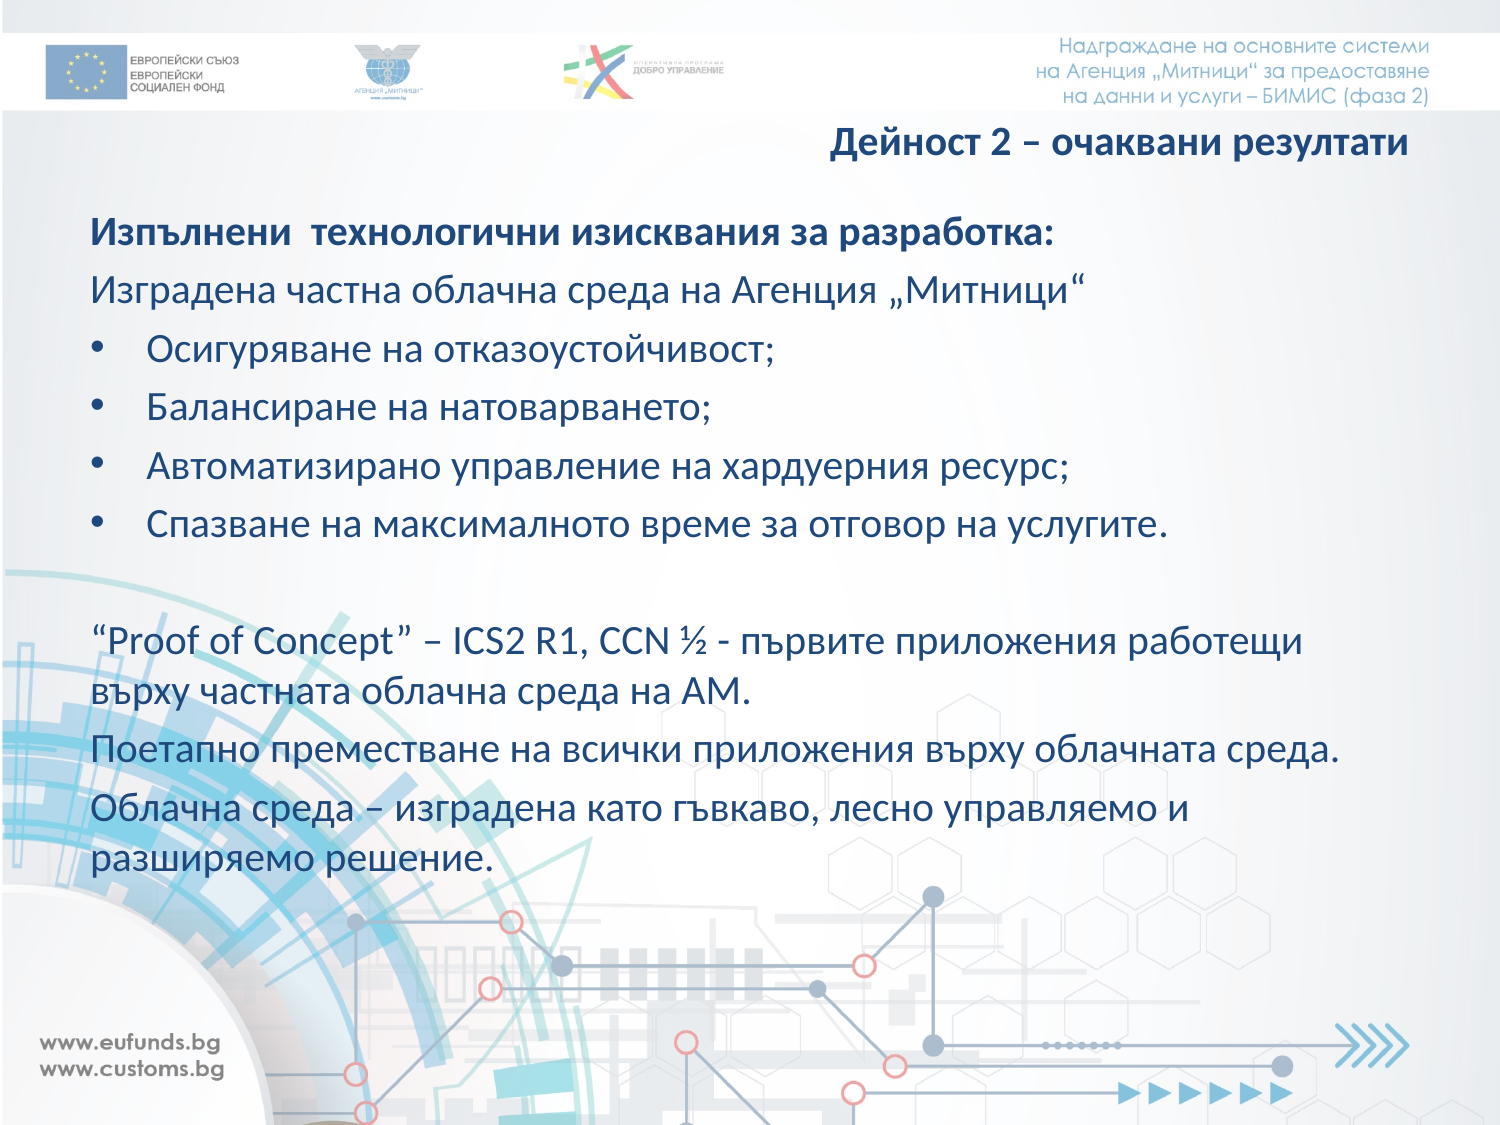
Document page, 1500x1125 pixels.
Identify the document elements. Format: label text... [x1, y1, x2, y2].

list Изпълнени технологични изисквания за разработка: Изградена частна облачна среда на Агенция „Митници“ Осигуряване на отказоустойчивост; Балансиране на натоварването; Автоматизирано управление на хардуерния ресурс; Спазване на максималното време за отговор на услугите. “Proof of Concept” – ICS2 R1, CCN ½ - първите приложения работещи върху частната облачна среда на АМ. Поетапно преместване на всички приложения върху облачната среда. Облачна среда – изградена като гъвкаво, лесно управляемо и разширяемо решение. [75, 196, 1425, 1005]
title Дейност 2 – очаквани резултати [75, 45, 1425, 196]
